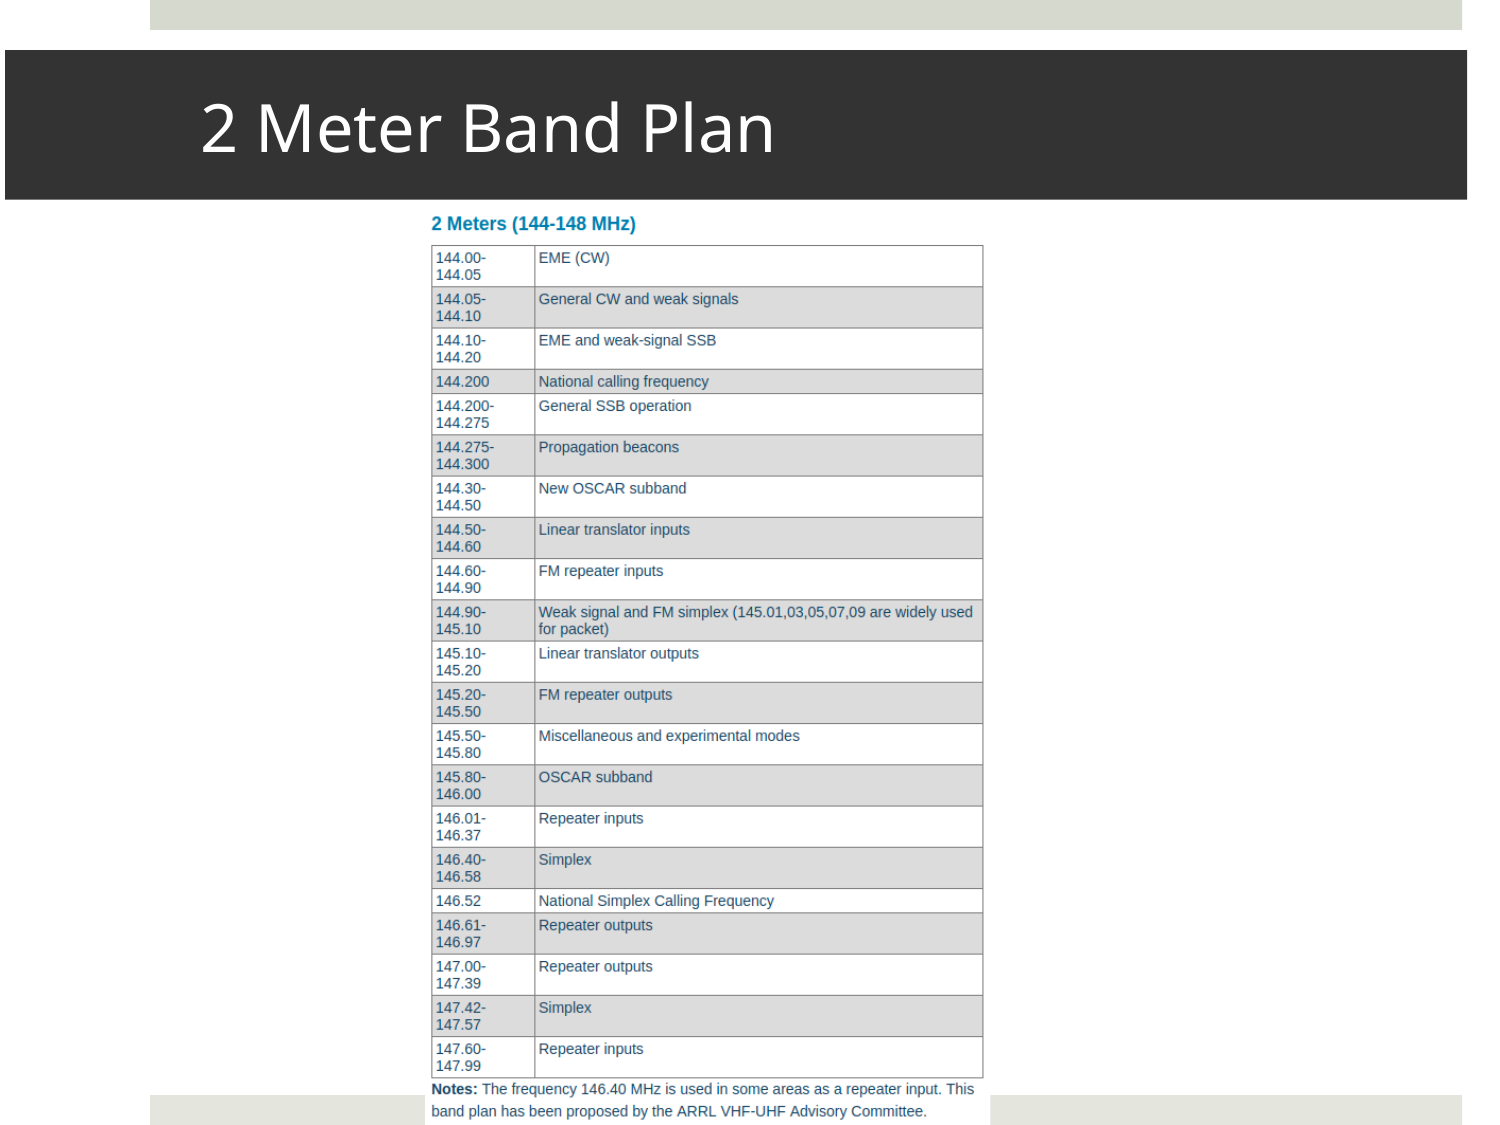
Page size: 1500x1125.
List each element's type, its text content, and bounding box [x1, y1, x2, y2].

picture [424, 208, 991, 1125]
title 2 Meter Band Plan [5, 50, 1468, 200]
